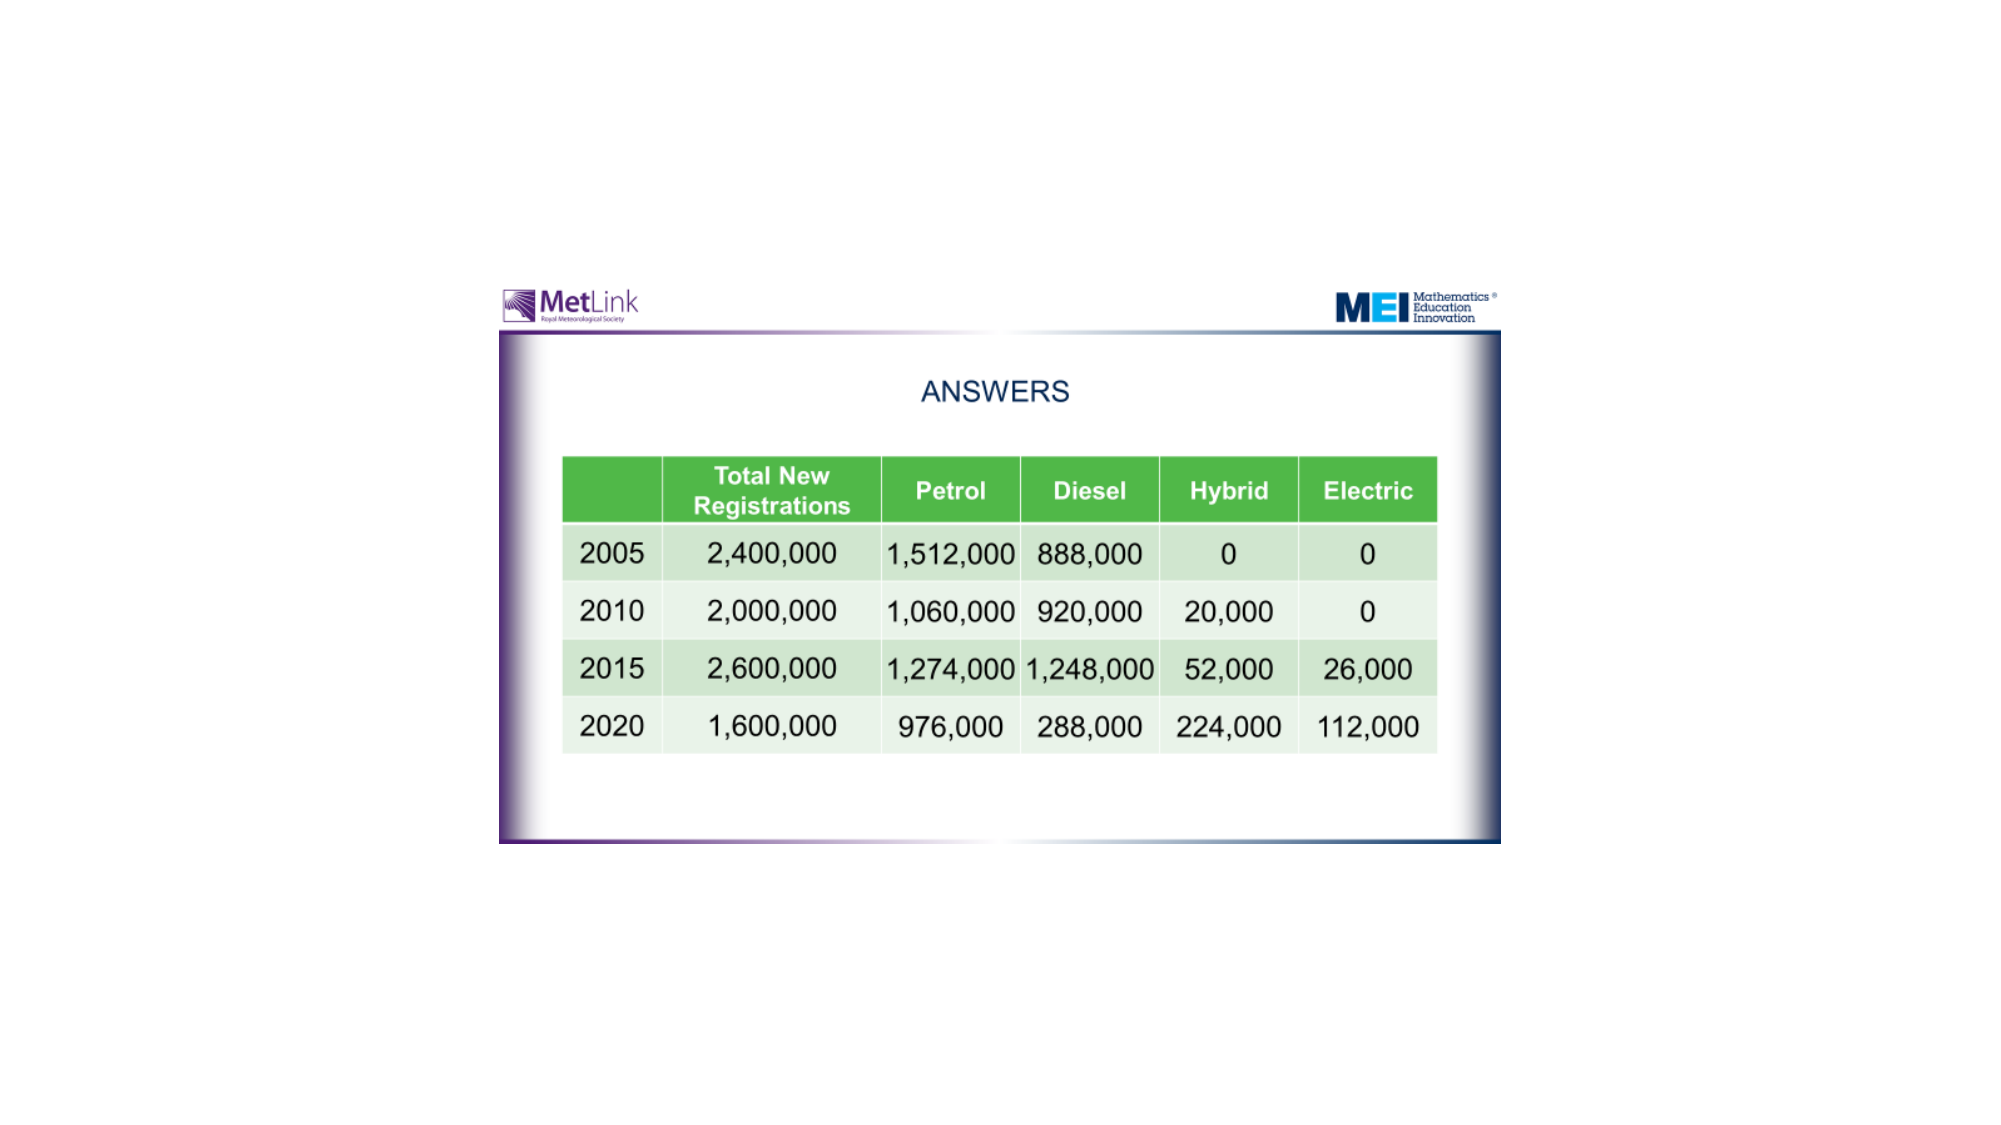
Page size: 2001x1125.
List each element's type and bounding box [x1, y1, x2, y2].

picture [499, 281, 1501, 844]
